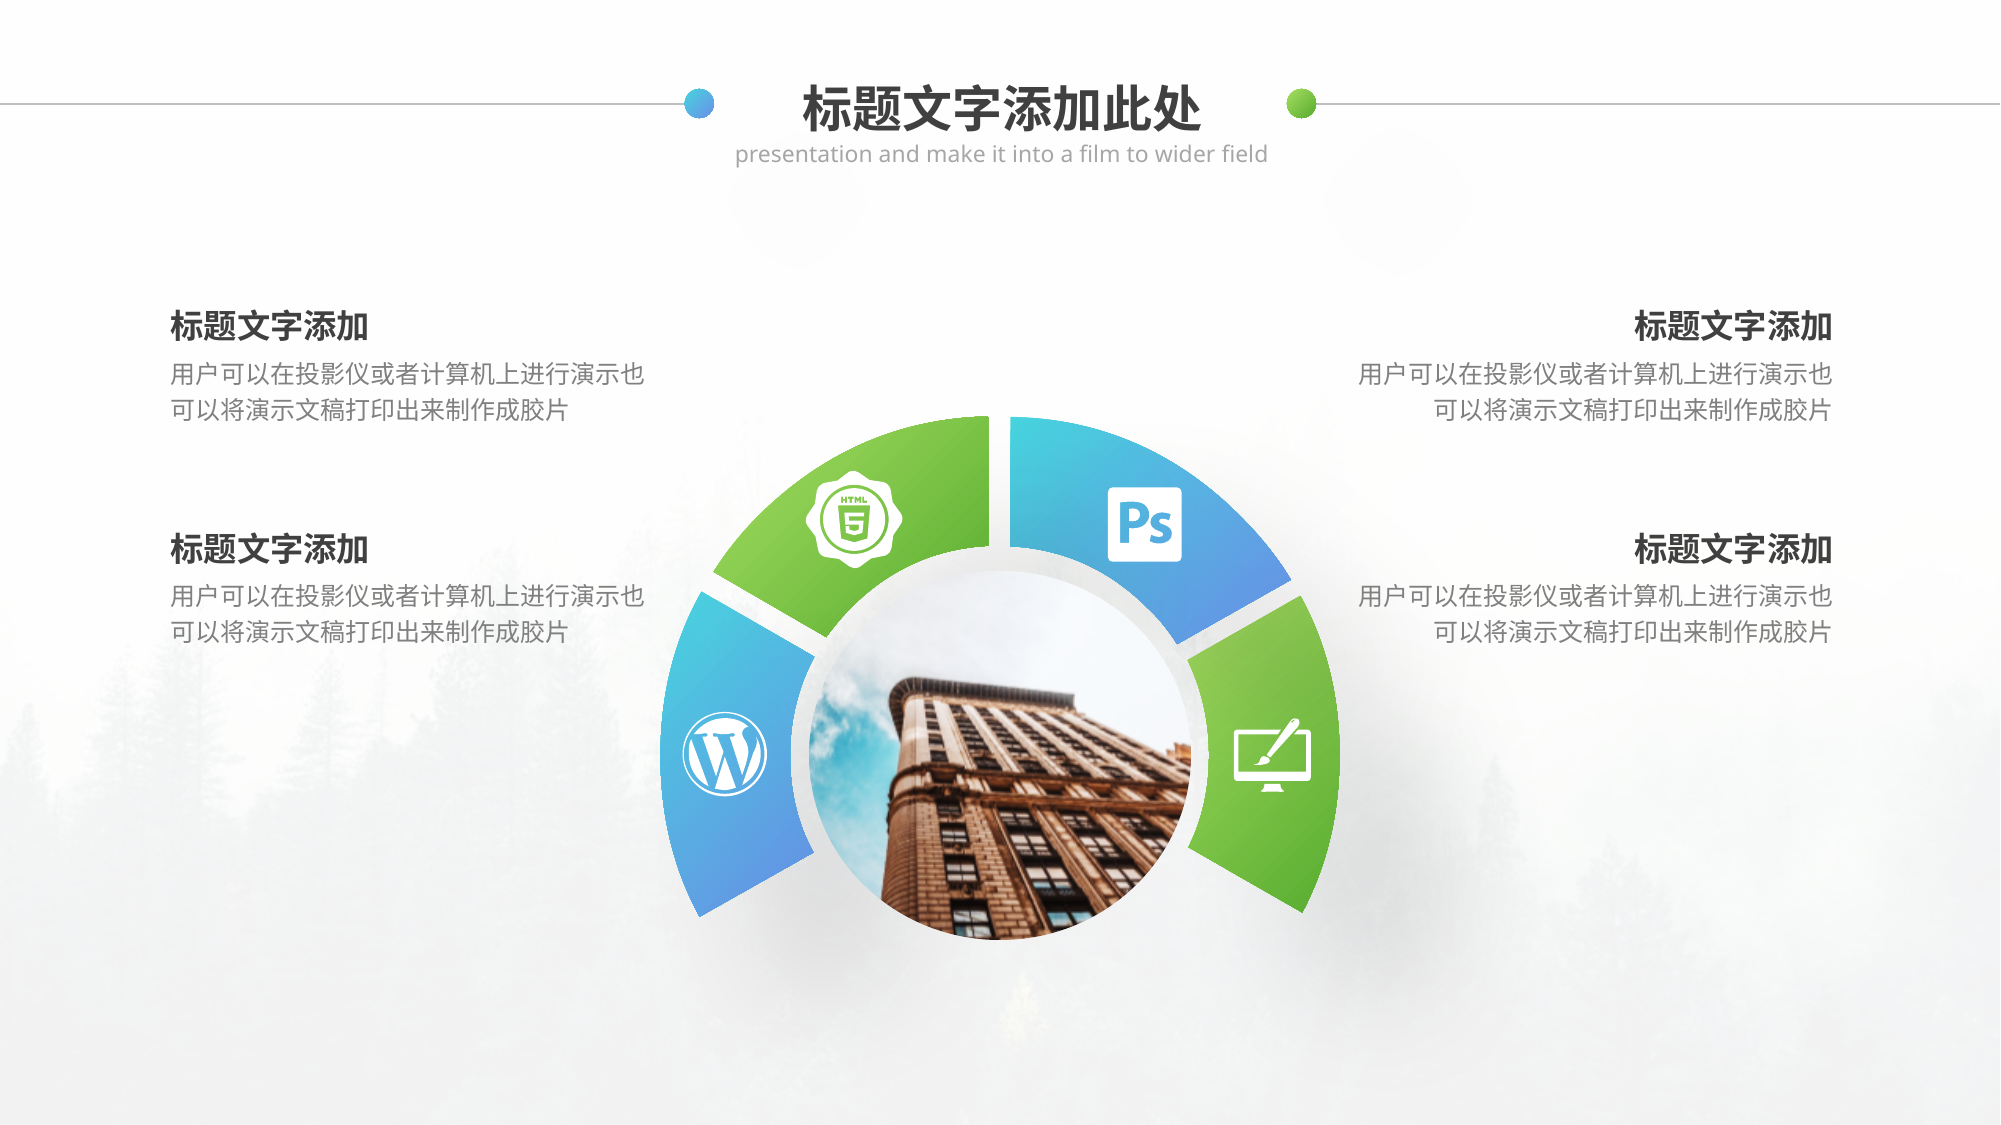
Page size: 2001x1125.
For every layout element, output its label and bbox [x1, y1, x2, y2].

text_box [1339, 512, 1849, 656]
text_box [155, 512, 665, 656]
text_box [660, 416, 1340, 917]
picture [808, 570, 1191, 941]
text_box [1339, 290, 1849, 433]
text_box [0, 69, 2000, 176]
text_box [155, 290, 665, 433]
